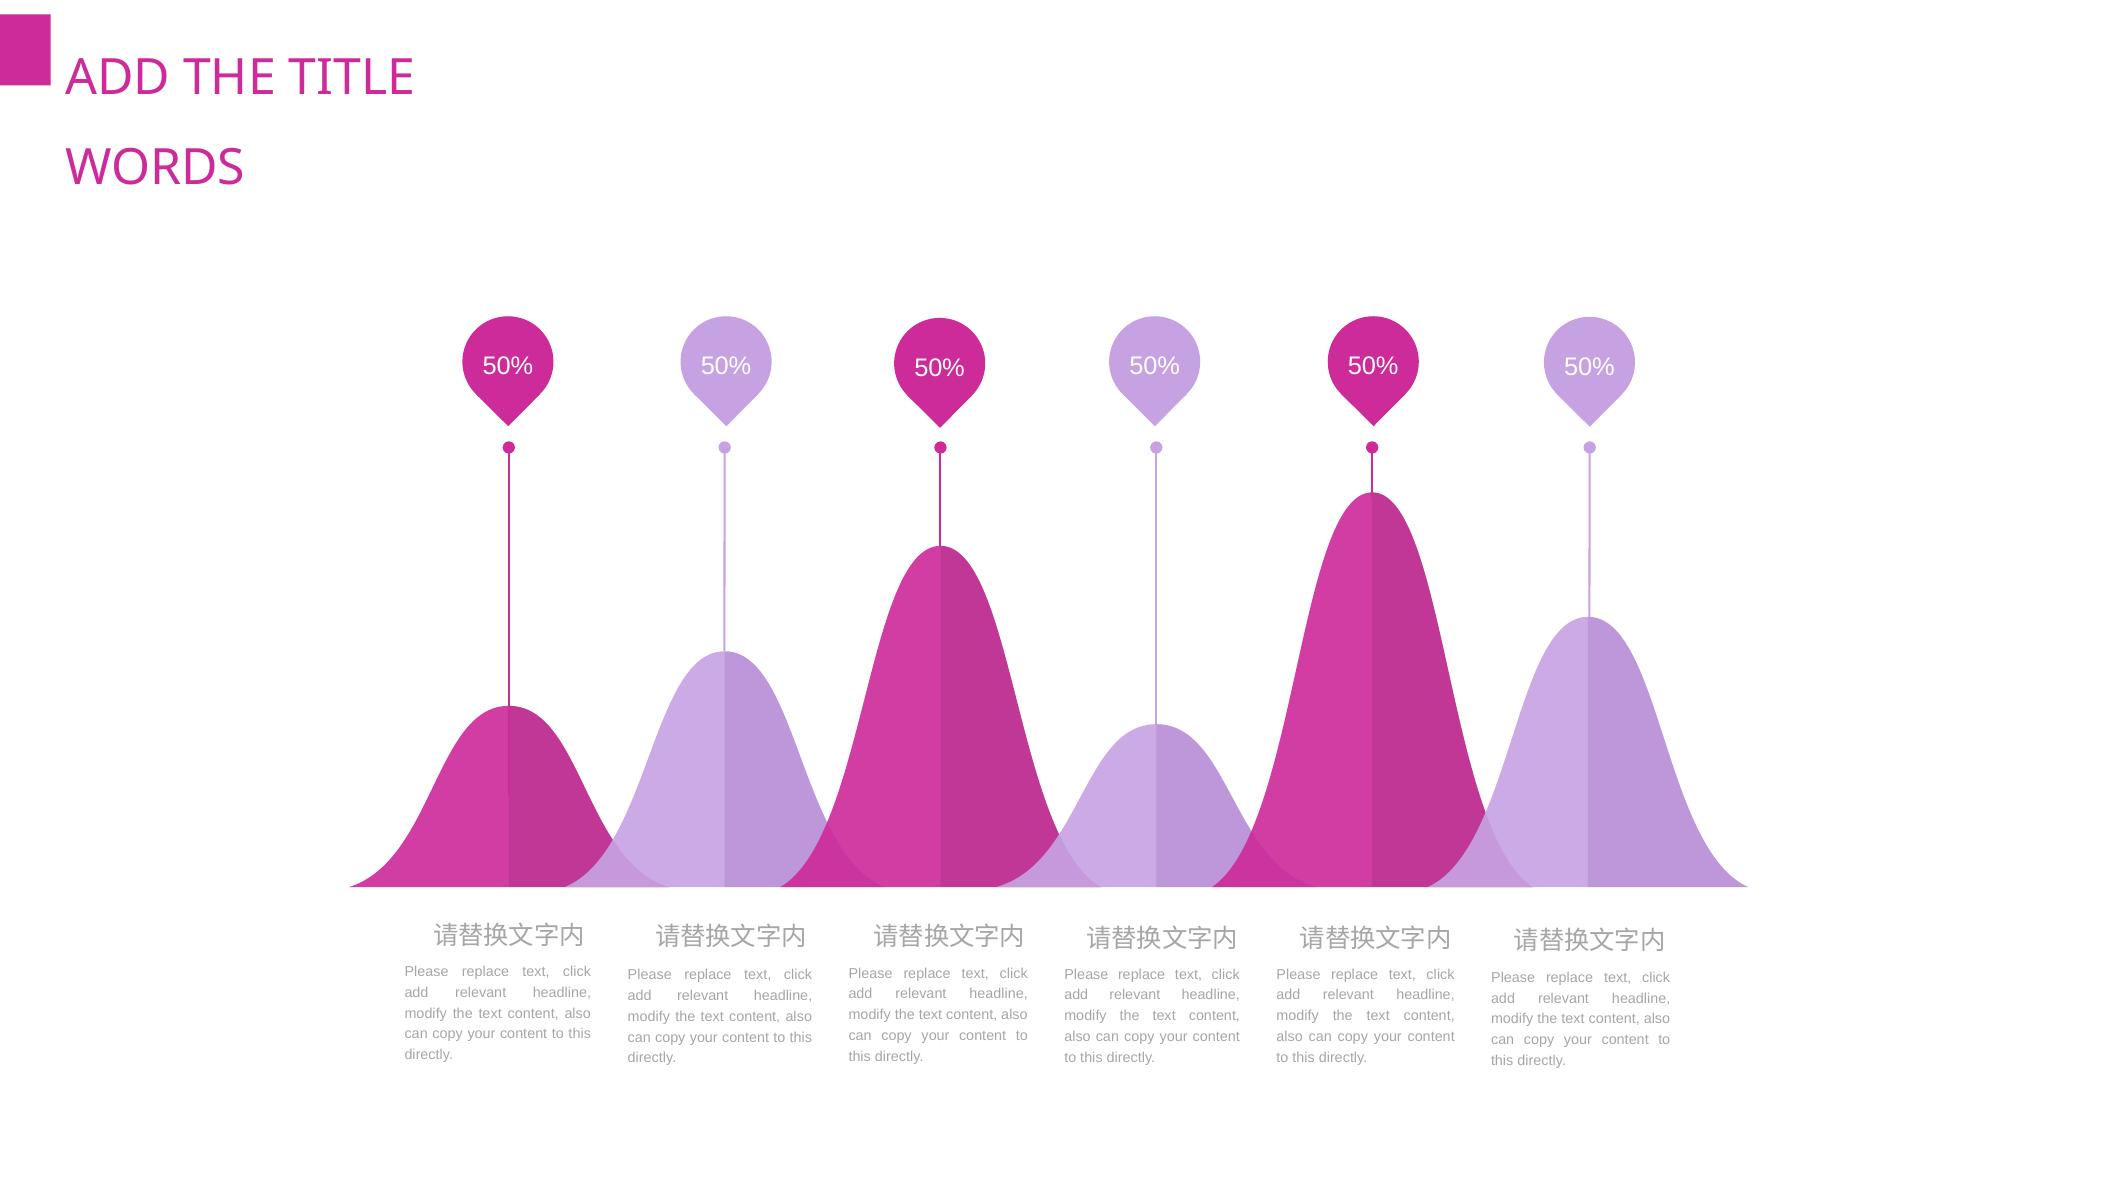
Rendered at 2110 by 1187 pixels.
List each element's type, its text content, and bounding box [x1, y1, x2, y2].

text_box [1109, 316, 1201, 427]
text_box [1491, 917, 1671, 1068]
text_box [1064, 916, 1241, 1065]
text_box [1327, 316, 1419, 427]
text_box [1211, 492, 1533, 888]
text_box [627, 914, 813, 1066]
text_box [780, 545, 1101, 888]
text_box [1427, 616, 1749, 888]
text_box ADD THE TITLE WORDS [50, 7, 583, 202]
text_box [1543, 316, 1635, 427]
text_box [848, 914, 1029, 1064]
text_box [1276, 916, 1456, 1065]
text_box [404, 912, 592, 1062]
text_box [462, 316, 554, 427]
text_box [996, 724, 1211, 888]
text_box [680, 316, 772, 427]
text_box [348, 705, 564, 888]
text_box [564, 651, 780, 888]
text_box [894, 317, 986, 428]
